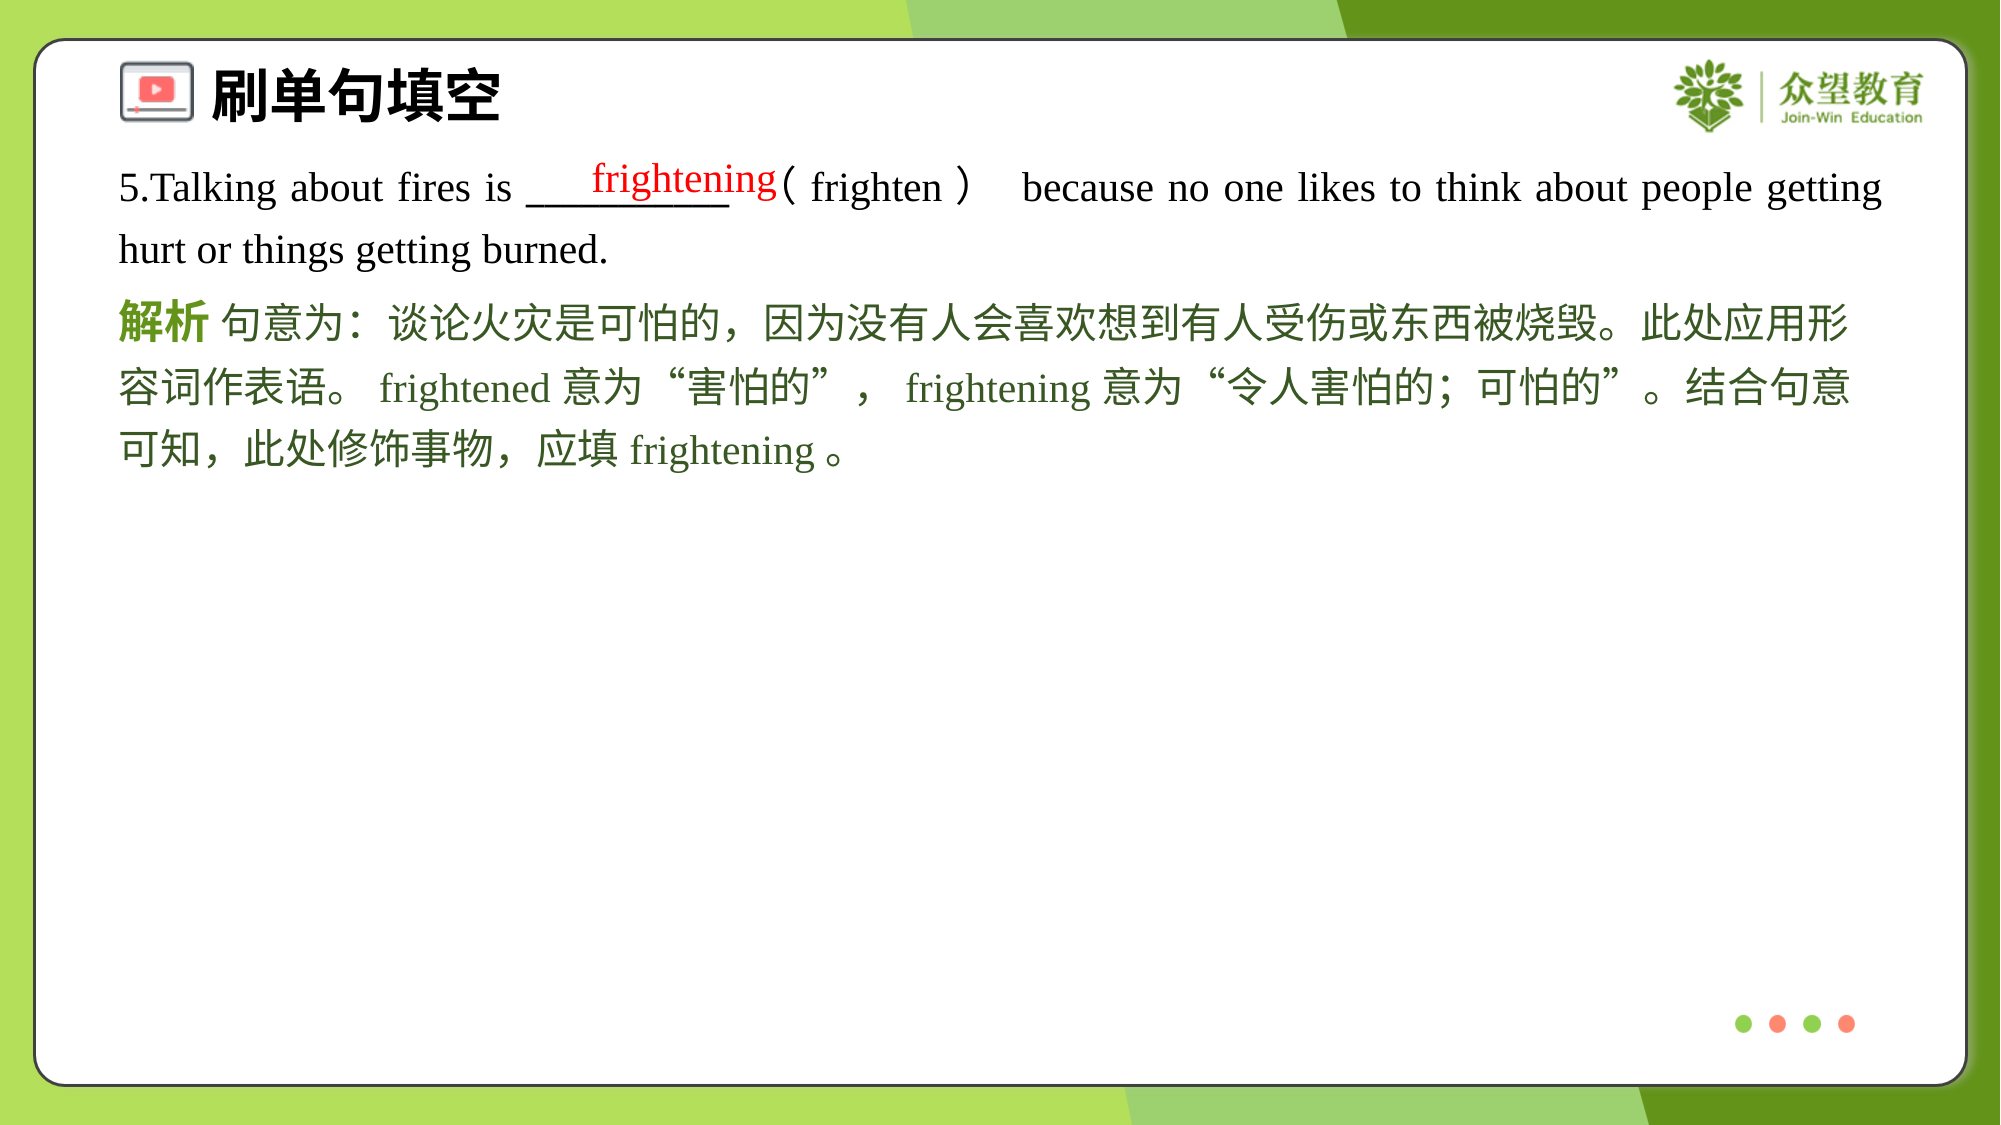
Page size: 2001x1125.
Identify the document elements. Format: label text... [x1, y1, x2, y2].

text_box frightening [576, 138, 792, 202]
text_box 5.Talking about fires is ___________ （frighten） because no one likes to think about people getting hurt or things getting burned. [118, 146, 1883, 272]
picture [0, 0, 2000, 1125]
text_box 解析 句意为：谈论火灾是可怕的，因为没有人会喜欢想到有人受伤或东西被烧毁。此处应用形容词作表语。frightened意为“害怕的”，frightening意为“令人害怕的；可怕的”。结合句意可知，此处修饰事物，应填frightening。 [118, 279, 1883, 473]
